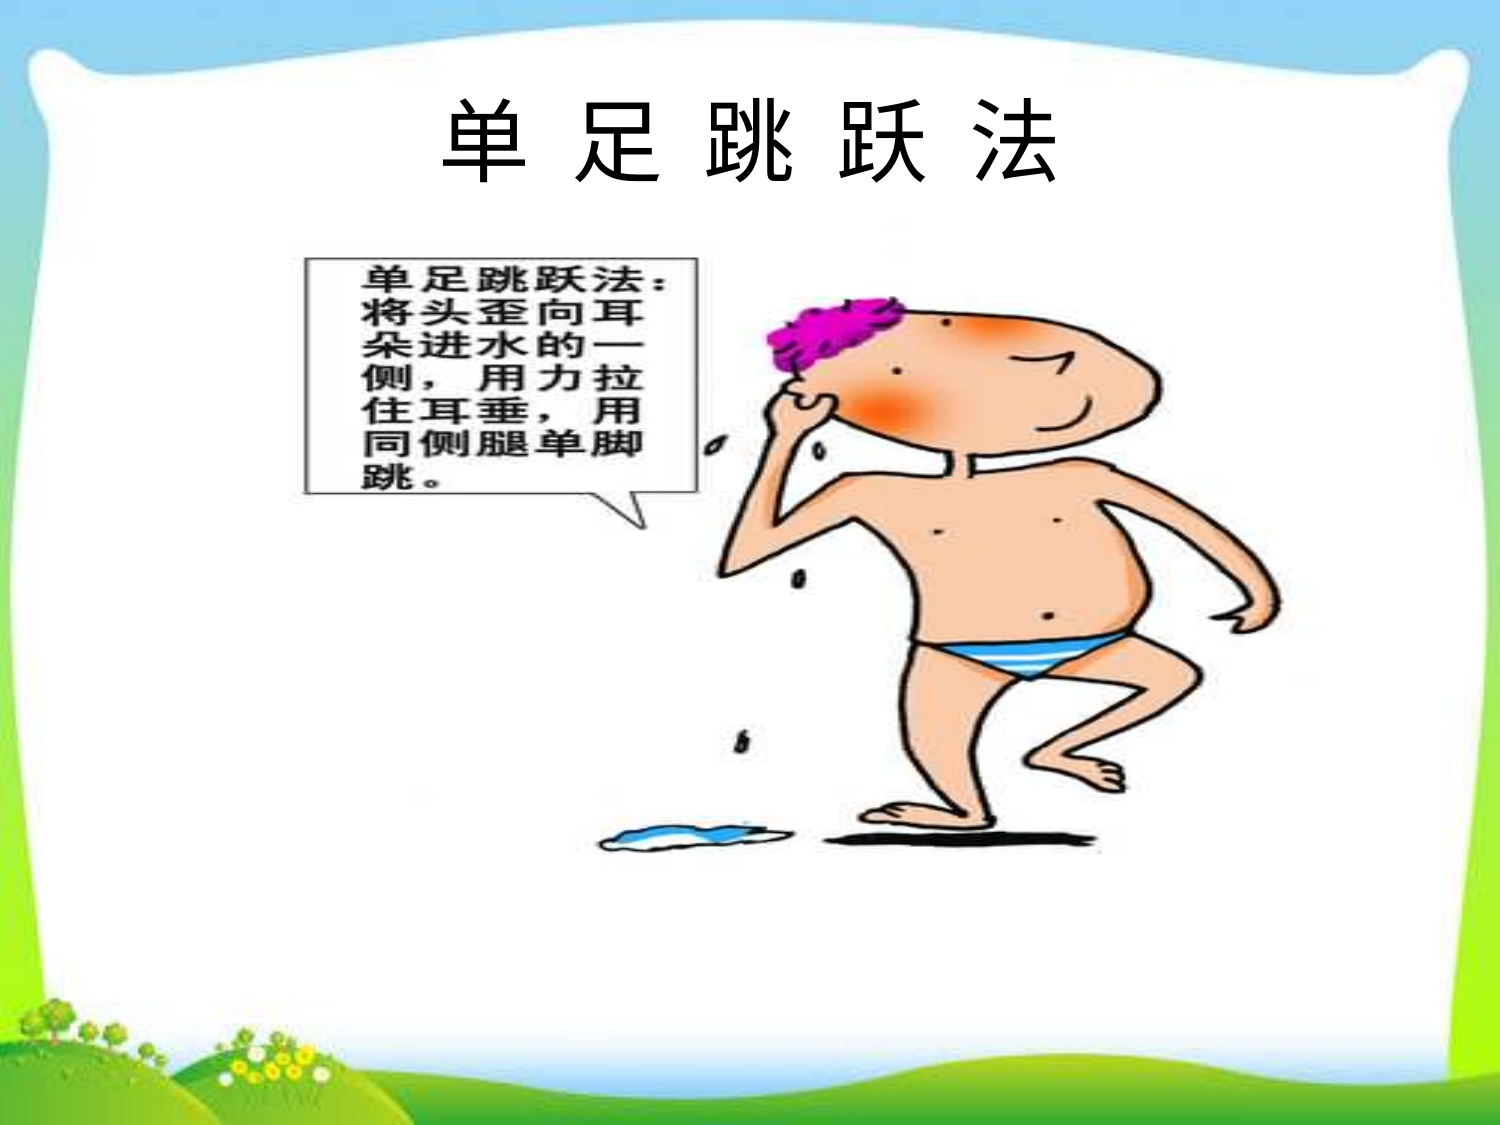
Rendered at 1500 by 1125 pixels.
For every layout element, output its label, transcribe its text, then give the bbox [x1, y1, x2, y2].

picture [0, 0, 1500, 1125]
title 单 足 跳 跃 法 [75, 45, 1425, 233]
